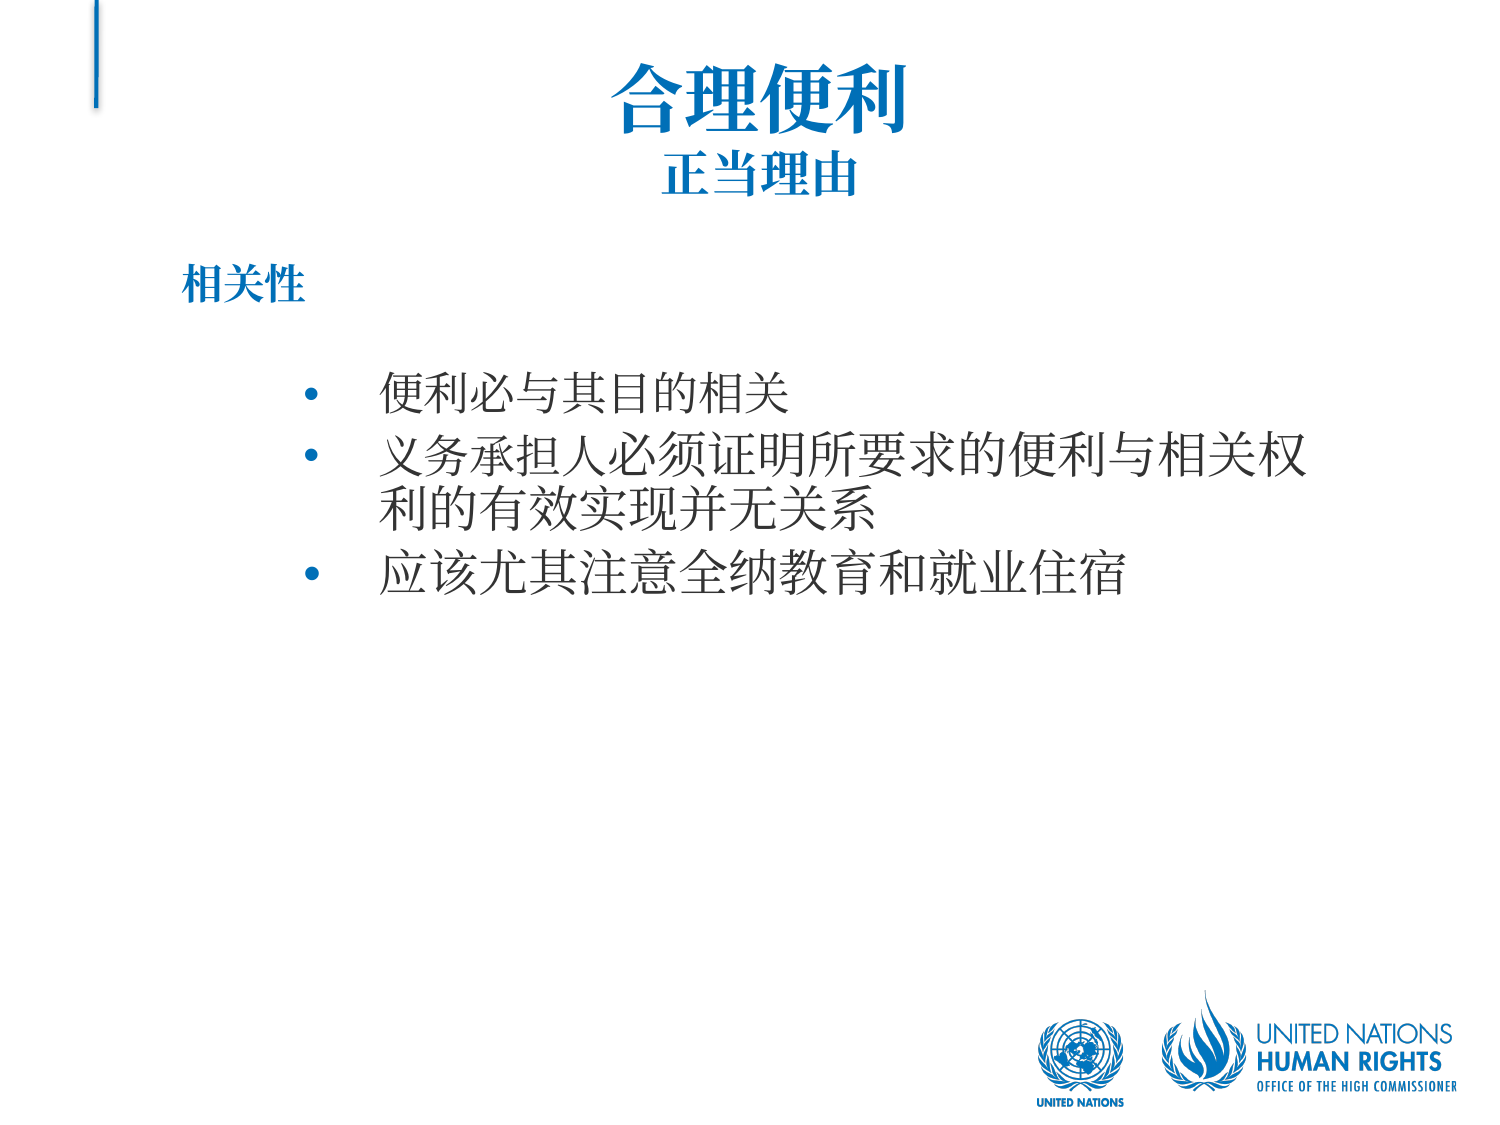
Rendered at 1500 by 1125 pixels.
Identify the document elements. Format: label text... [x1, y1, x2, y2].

text_box 相关性 便利必与其目的相关 义务承担人必须证明所要求的便利与相关权利的有效实现并无关系 应该尤其注意全纳教育和就业住宿 [166, 256, 1325, 925]
title 合理便利 正当理由 [64, 45, 1456, 224]
picture [1037, 990, 1457, 1107]
